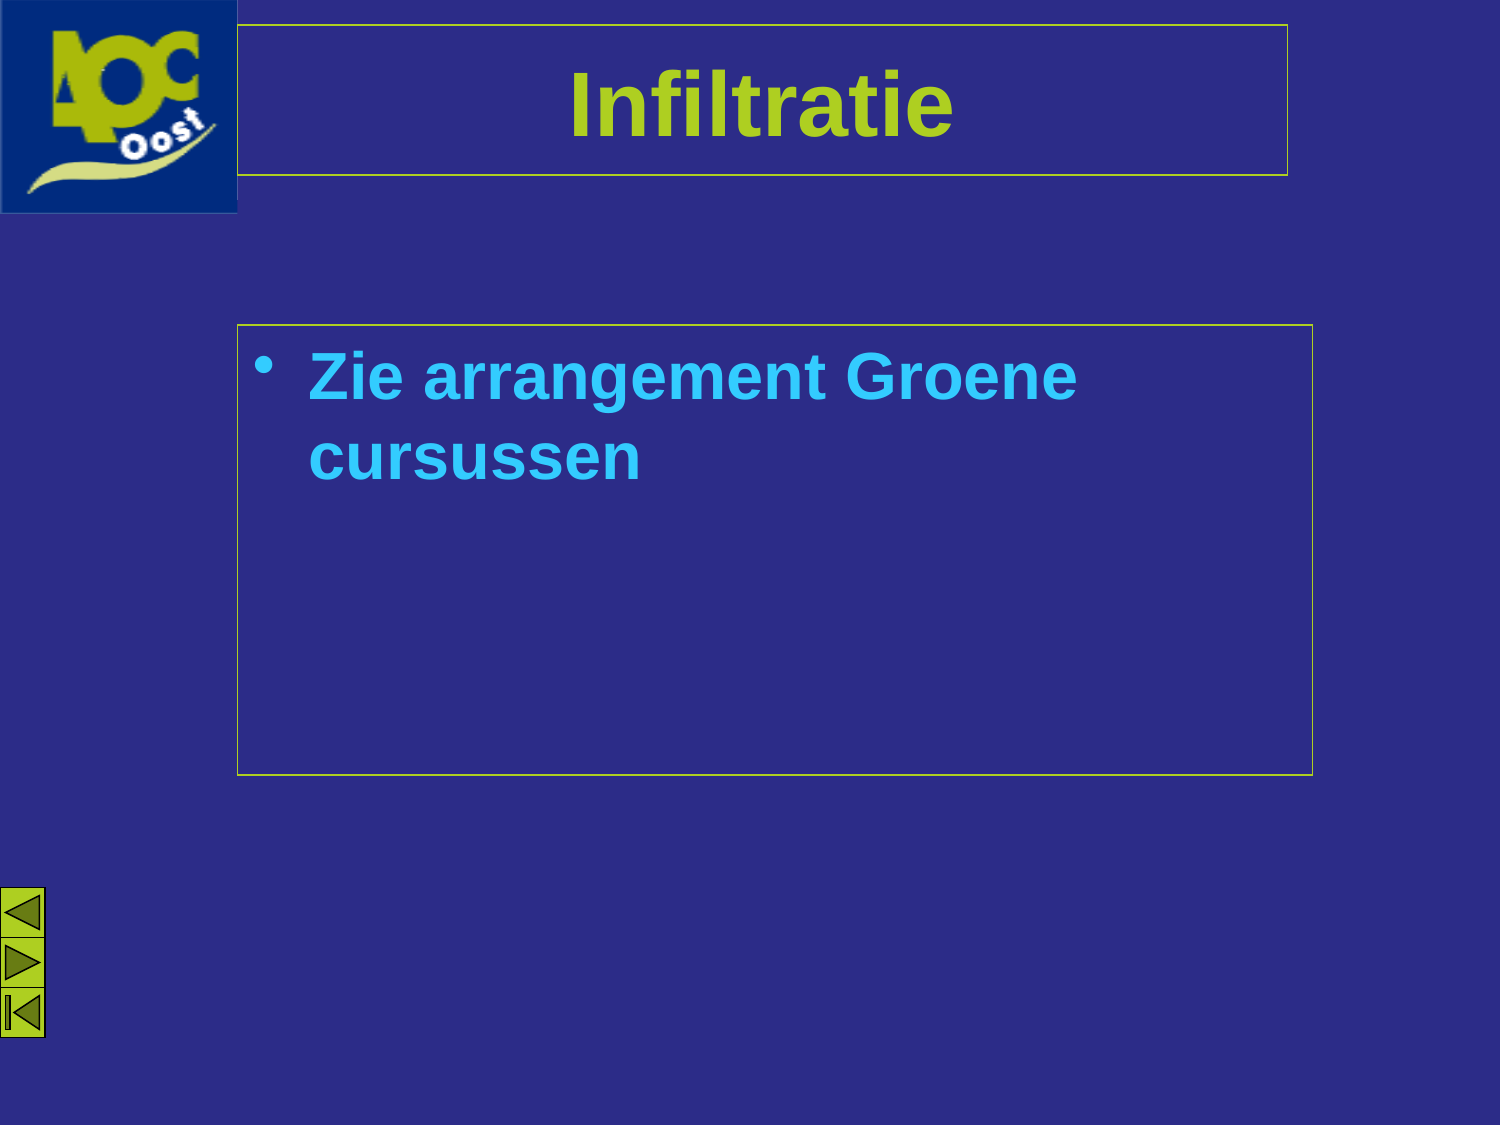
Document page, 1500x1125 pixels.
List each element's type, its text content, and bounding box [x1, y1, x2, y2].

picture [0, 0, 238, 214]
list Zie arrangement Groene cursussen [237, 324, 1313, 776]
title Infiltratie [237, 24, 1288, 176]
